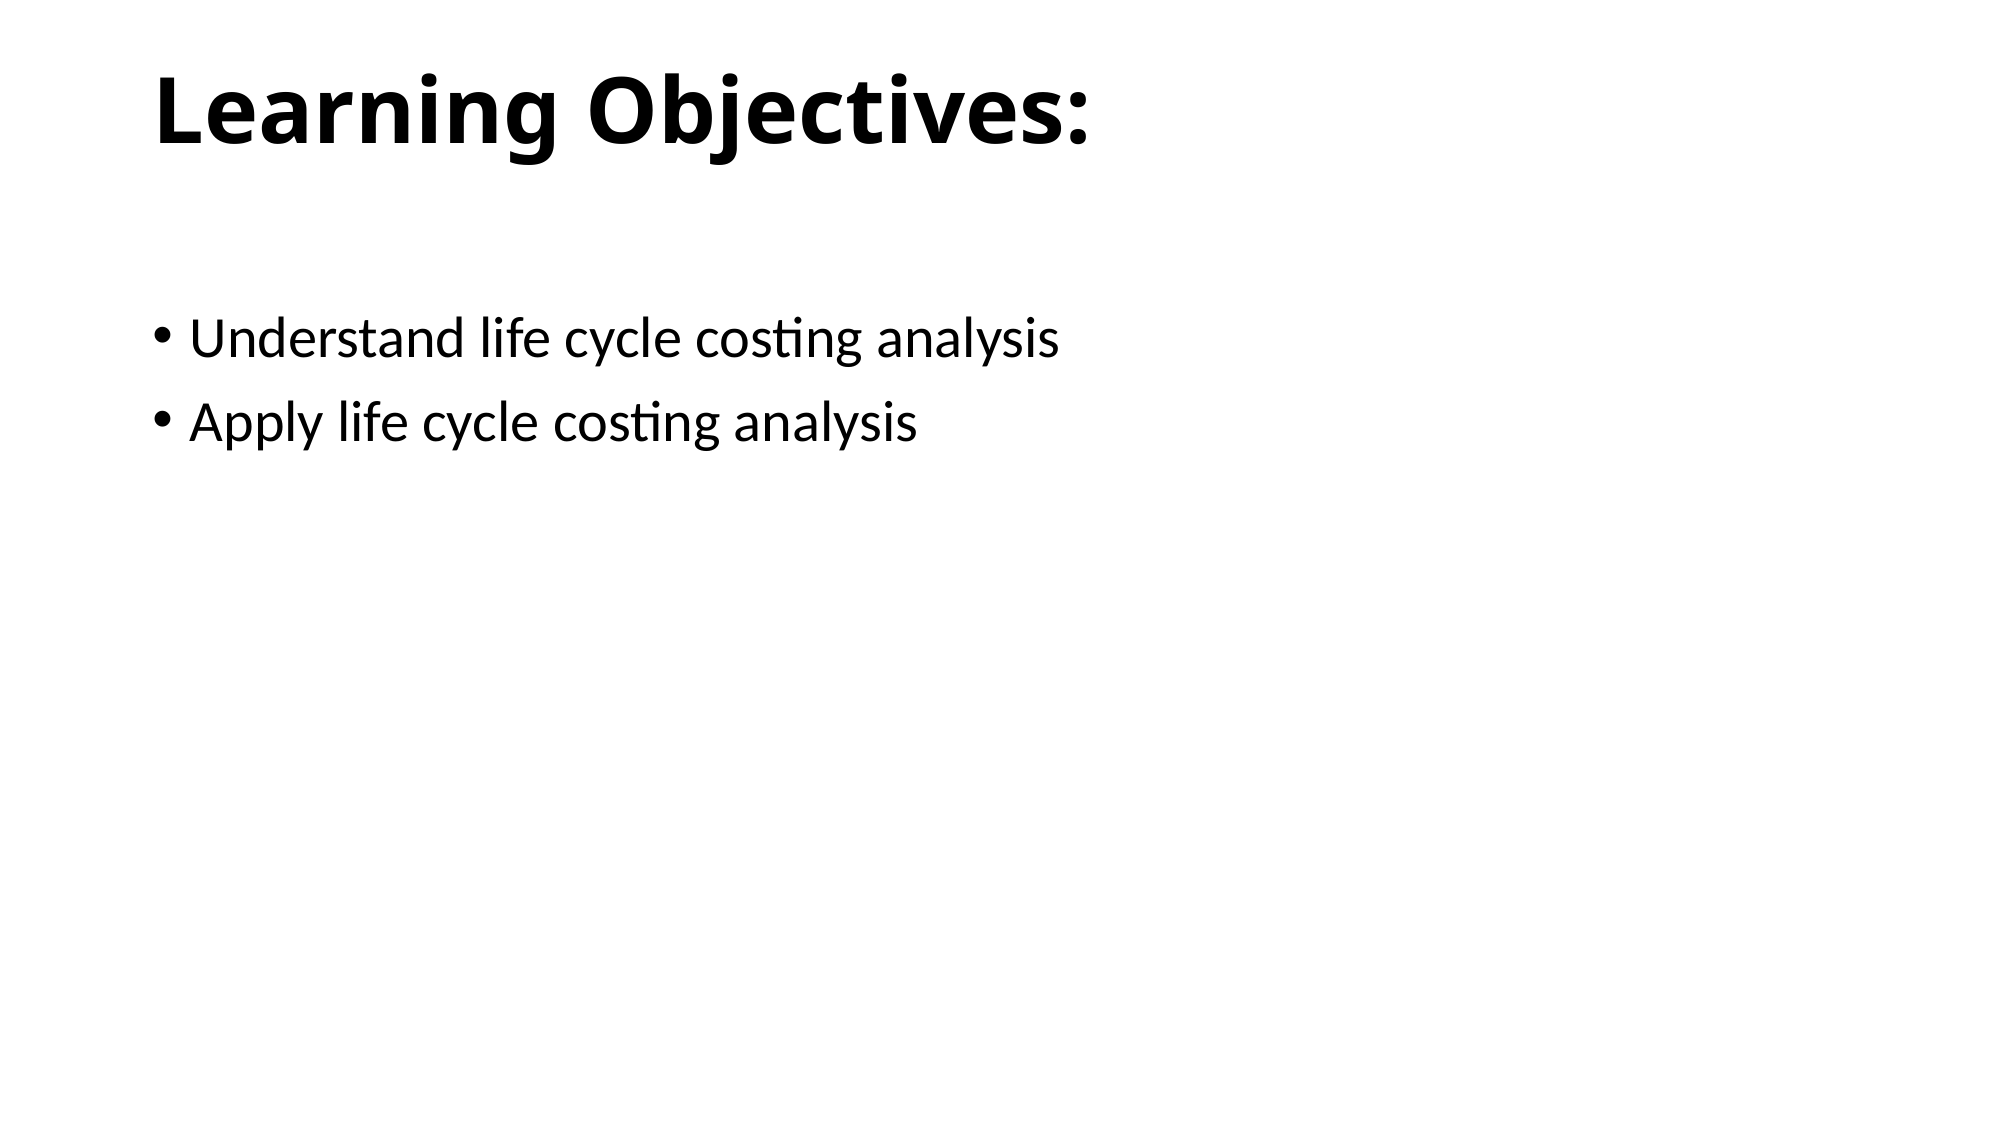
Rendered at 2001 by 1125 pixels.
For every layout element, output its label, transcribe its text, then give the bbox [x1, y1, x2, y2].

list Understand life cycle costing analysis Apply life cycle costing analysis [137, 299, 1863, 1014]
title Learning Objectives: [137, 59, 1863, 278]
